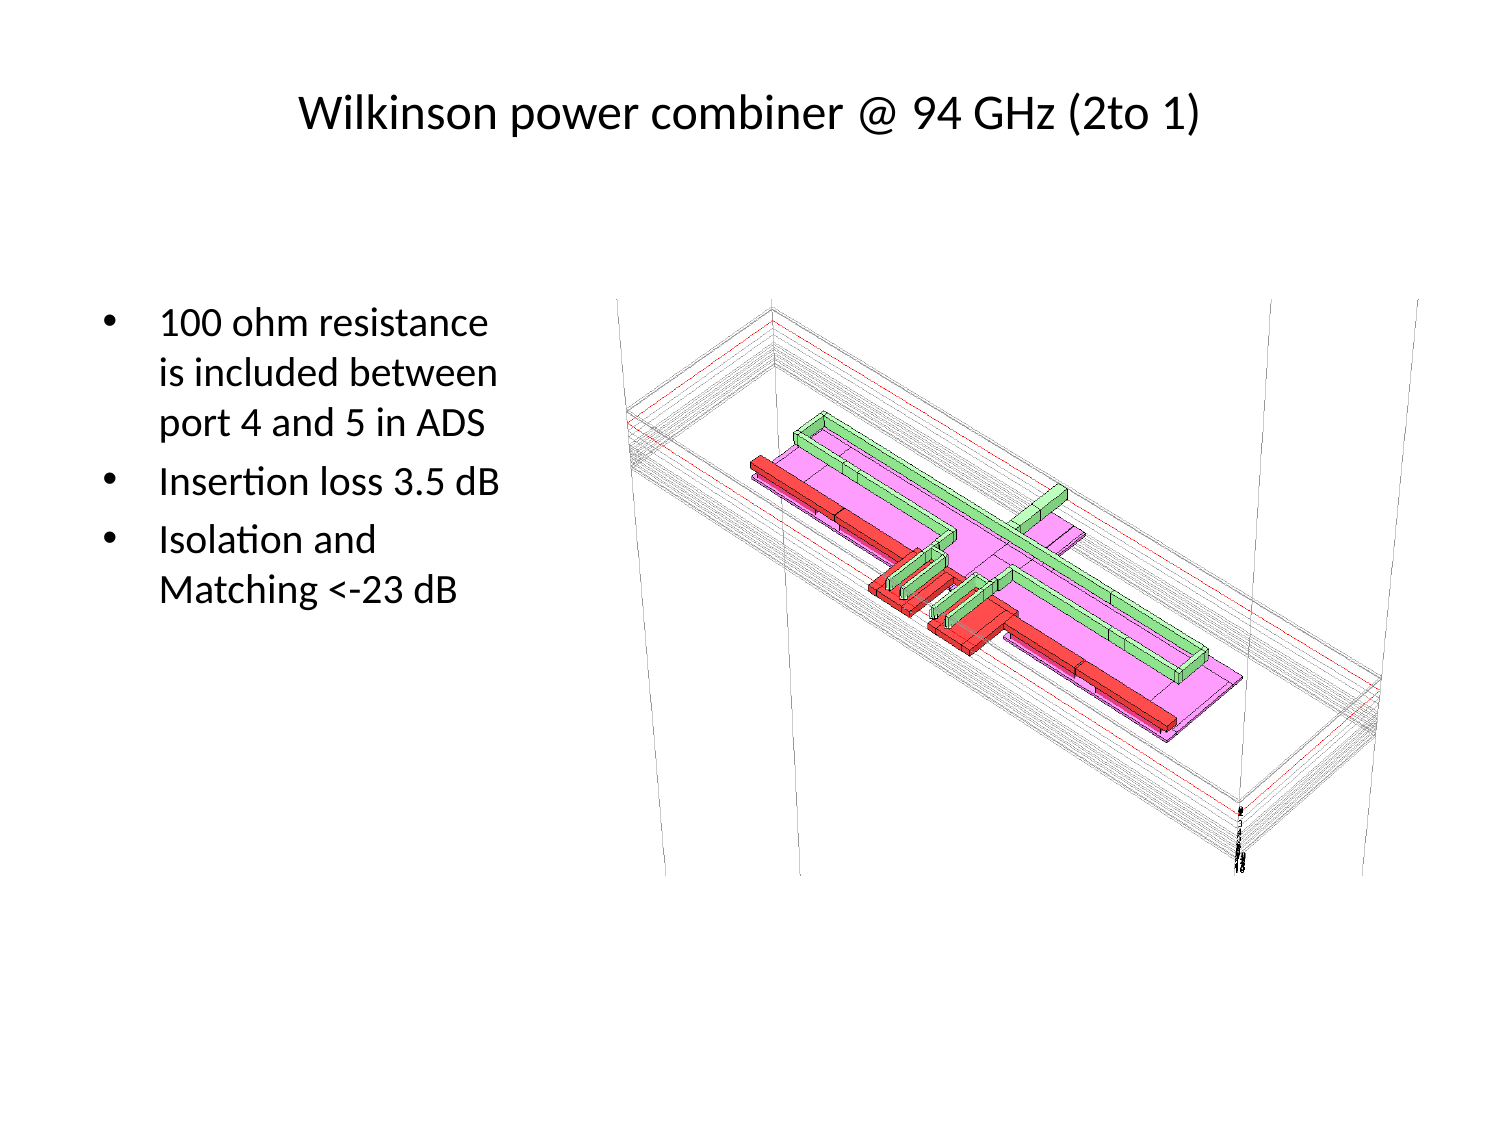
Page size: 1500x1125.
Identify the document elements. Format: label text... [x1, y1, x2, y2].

picture [587, 299, 1443, 877]
list 100 ohm resistance is included between port 4 and 5 in ADS Insertion loss 3.5 dB Isolation and Matching <-23 dB [87, 287, 523, 650]
title Wilkinson power combiner @ 94 GHz (2to 1) [75, 45, 1425, 175]
